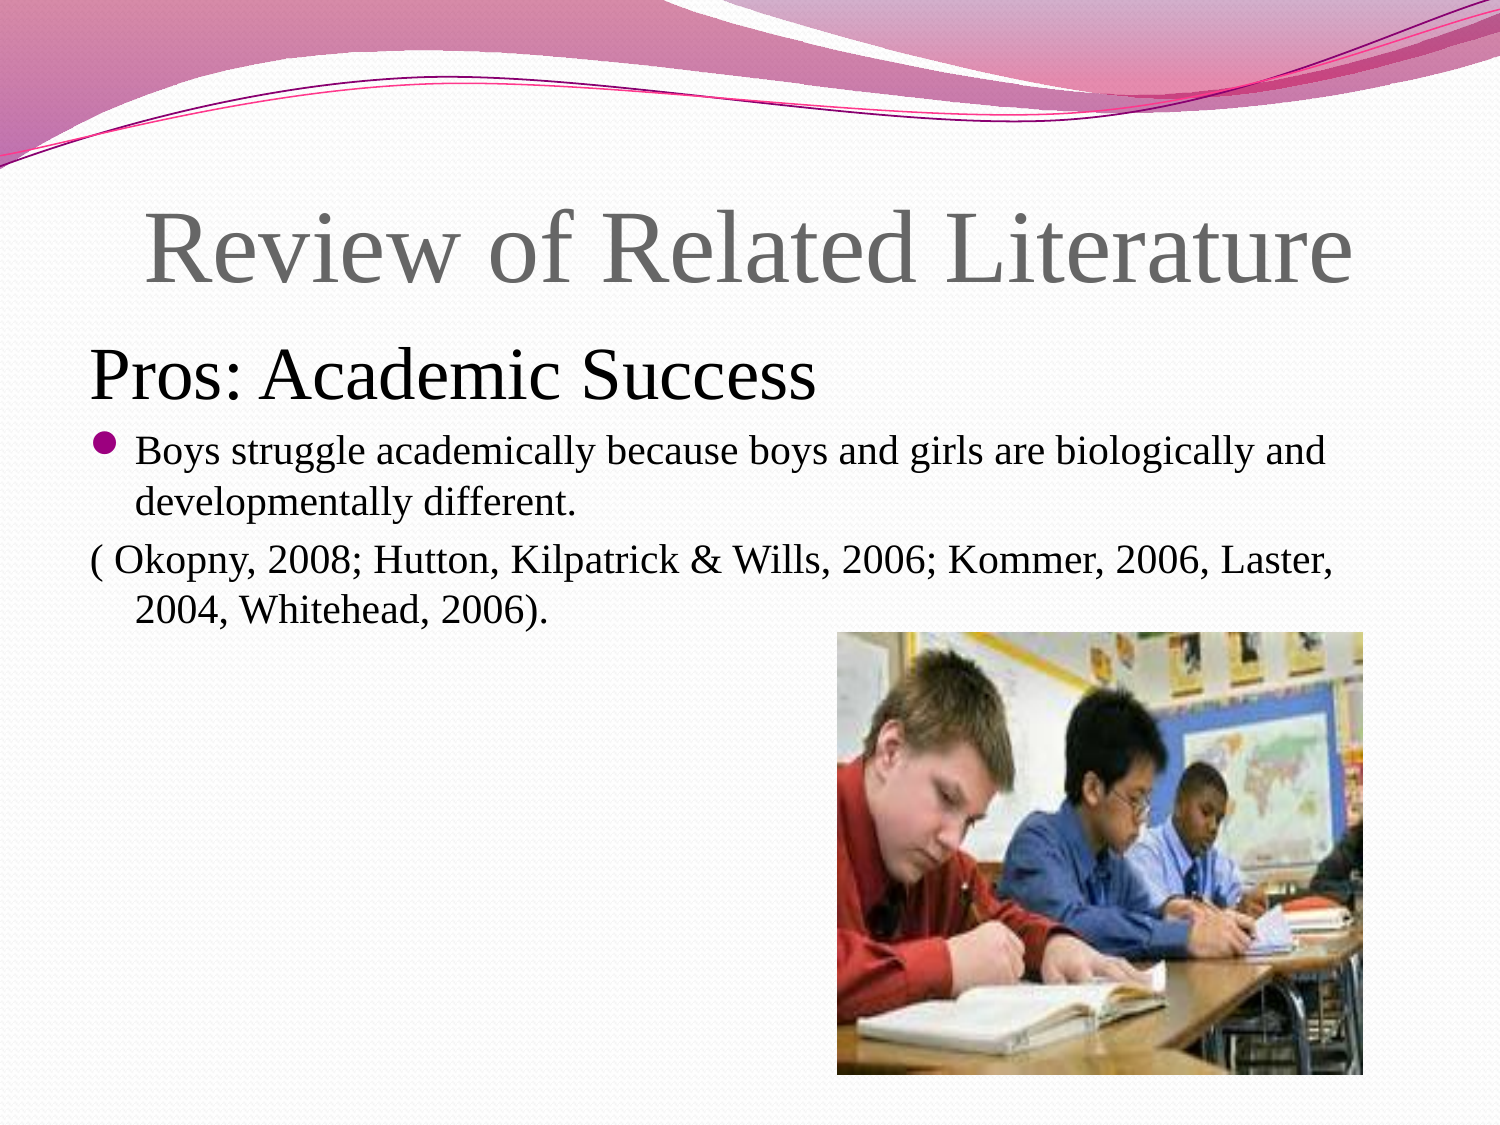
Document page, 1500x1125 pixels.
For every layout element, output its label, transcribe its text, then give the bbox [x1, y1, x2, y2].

title Review of Related Literature [75, 115, 1425, 303]
list Pros: Academic Success Boys struggle academically because boys and girls are biologically and developmentally different. ( Okopny, 2008; Hutton, Kilpatrick & Wills, 2006; Kommer, 2006, Laster, 2004, Whitehead, 2006). [75, 317, 1425, 1038]
picture [837, 632, 1363, 1076]
